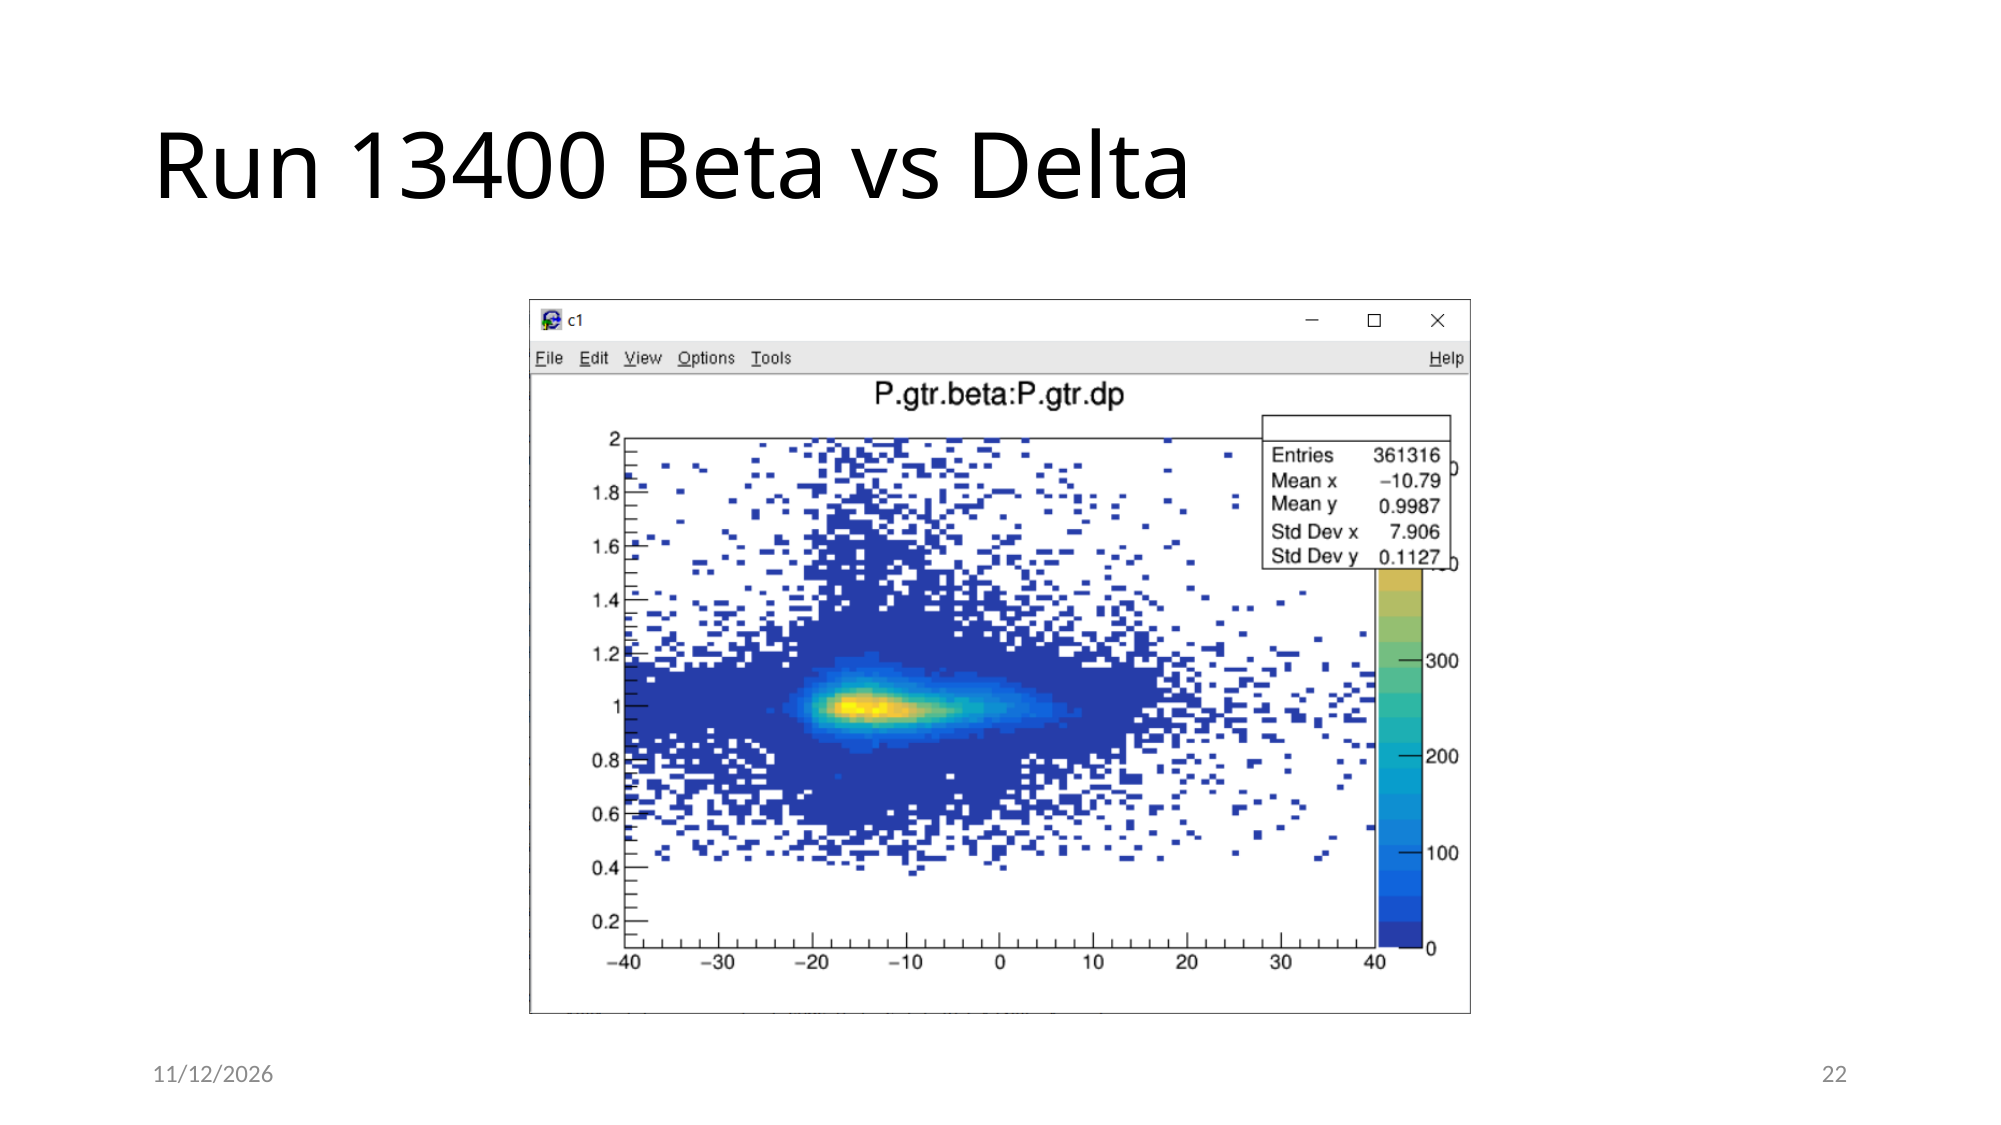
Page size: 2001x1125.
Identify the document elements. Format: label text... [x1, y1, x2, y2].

title Run 13400 Beta vs Delta [137, 59, 1863, 278]
slide_number 22 [1412, 1042, 1863, 1103]
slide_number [137, 1042, 588, 1103]
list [529, 299, 1471, 1014]
